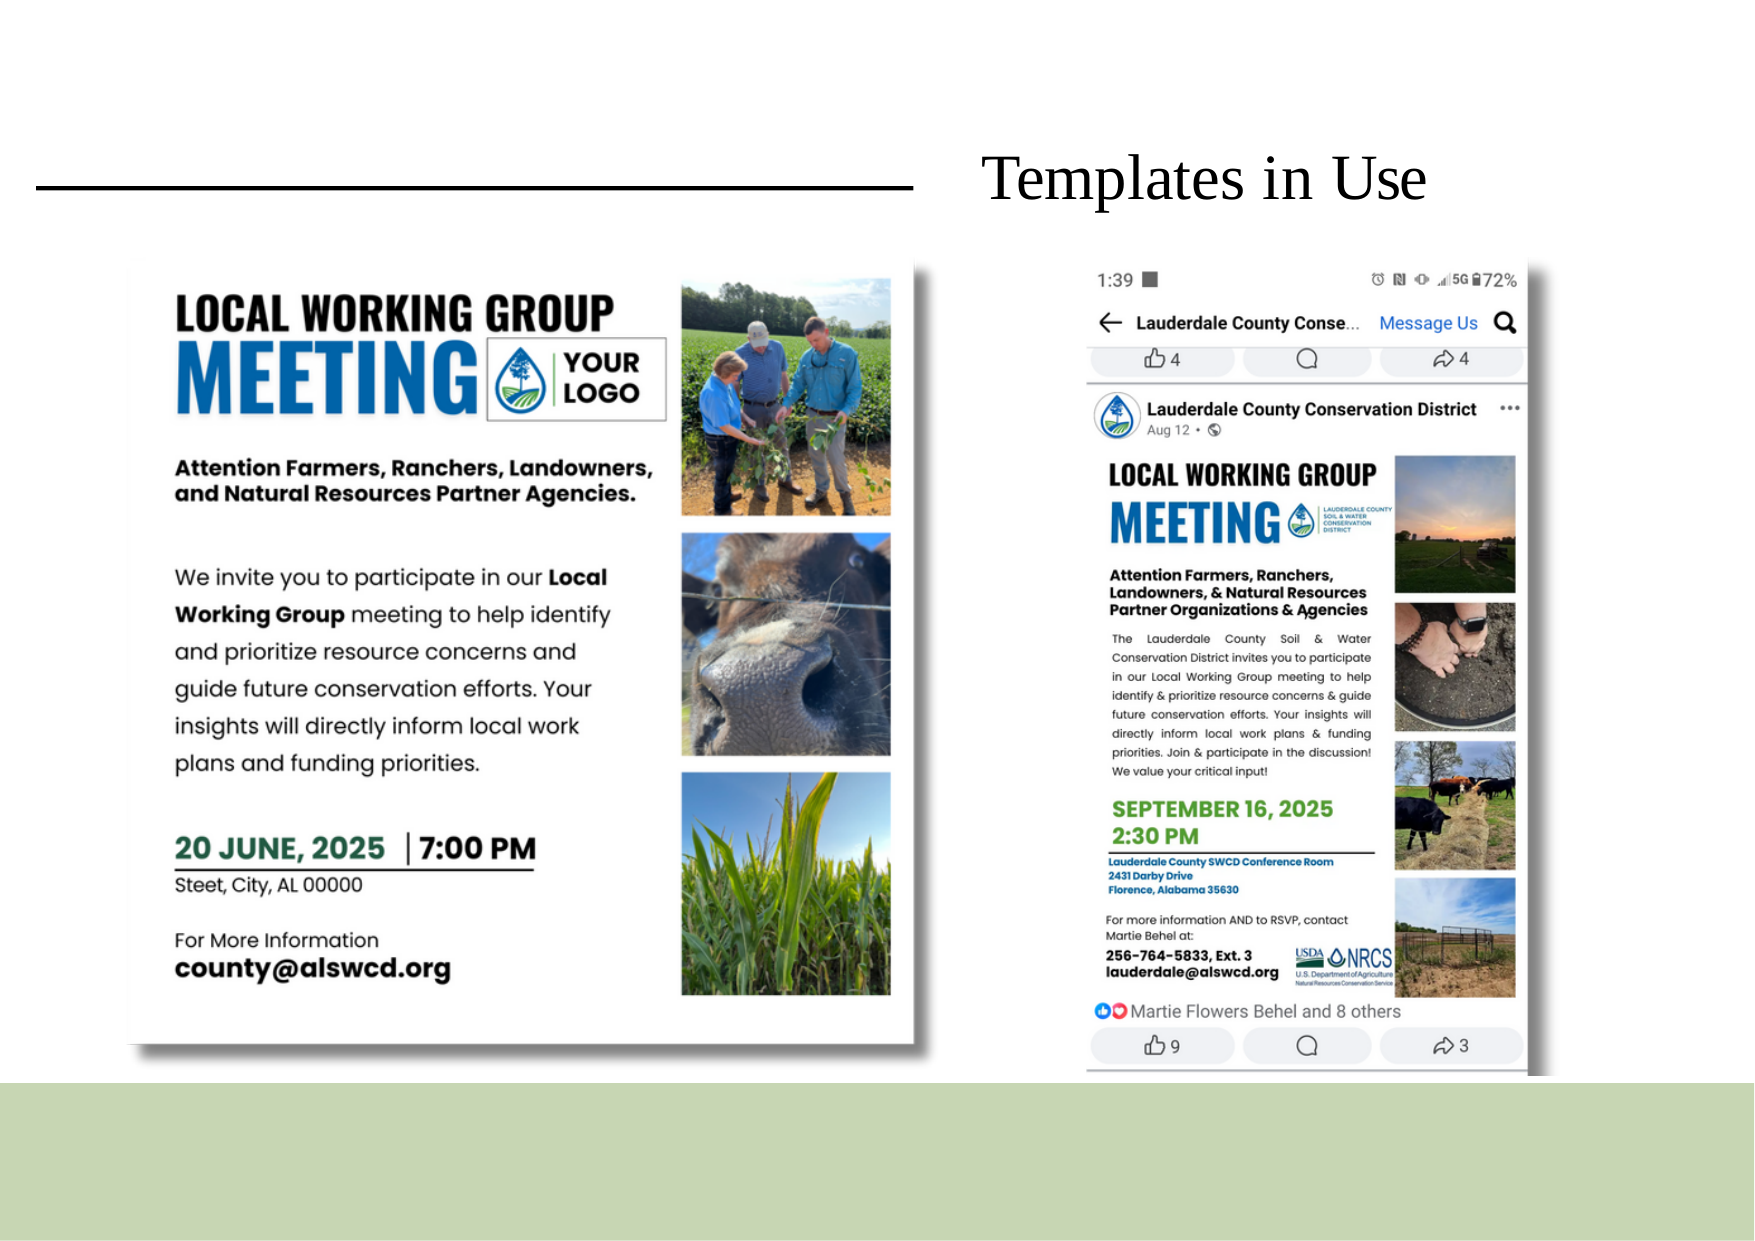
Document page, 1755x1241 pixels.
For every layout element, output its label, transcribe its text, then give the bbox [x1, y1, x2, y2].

picture [1082, 257, 1565, 1076]
picture [123, 255, 944, 1075]
title Templates in Use [978, 132, 1433, 342]
text_box [0, 1083, 1755, 1241]
text_box [36, 186, 914, 191]
